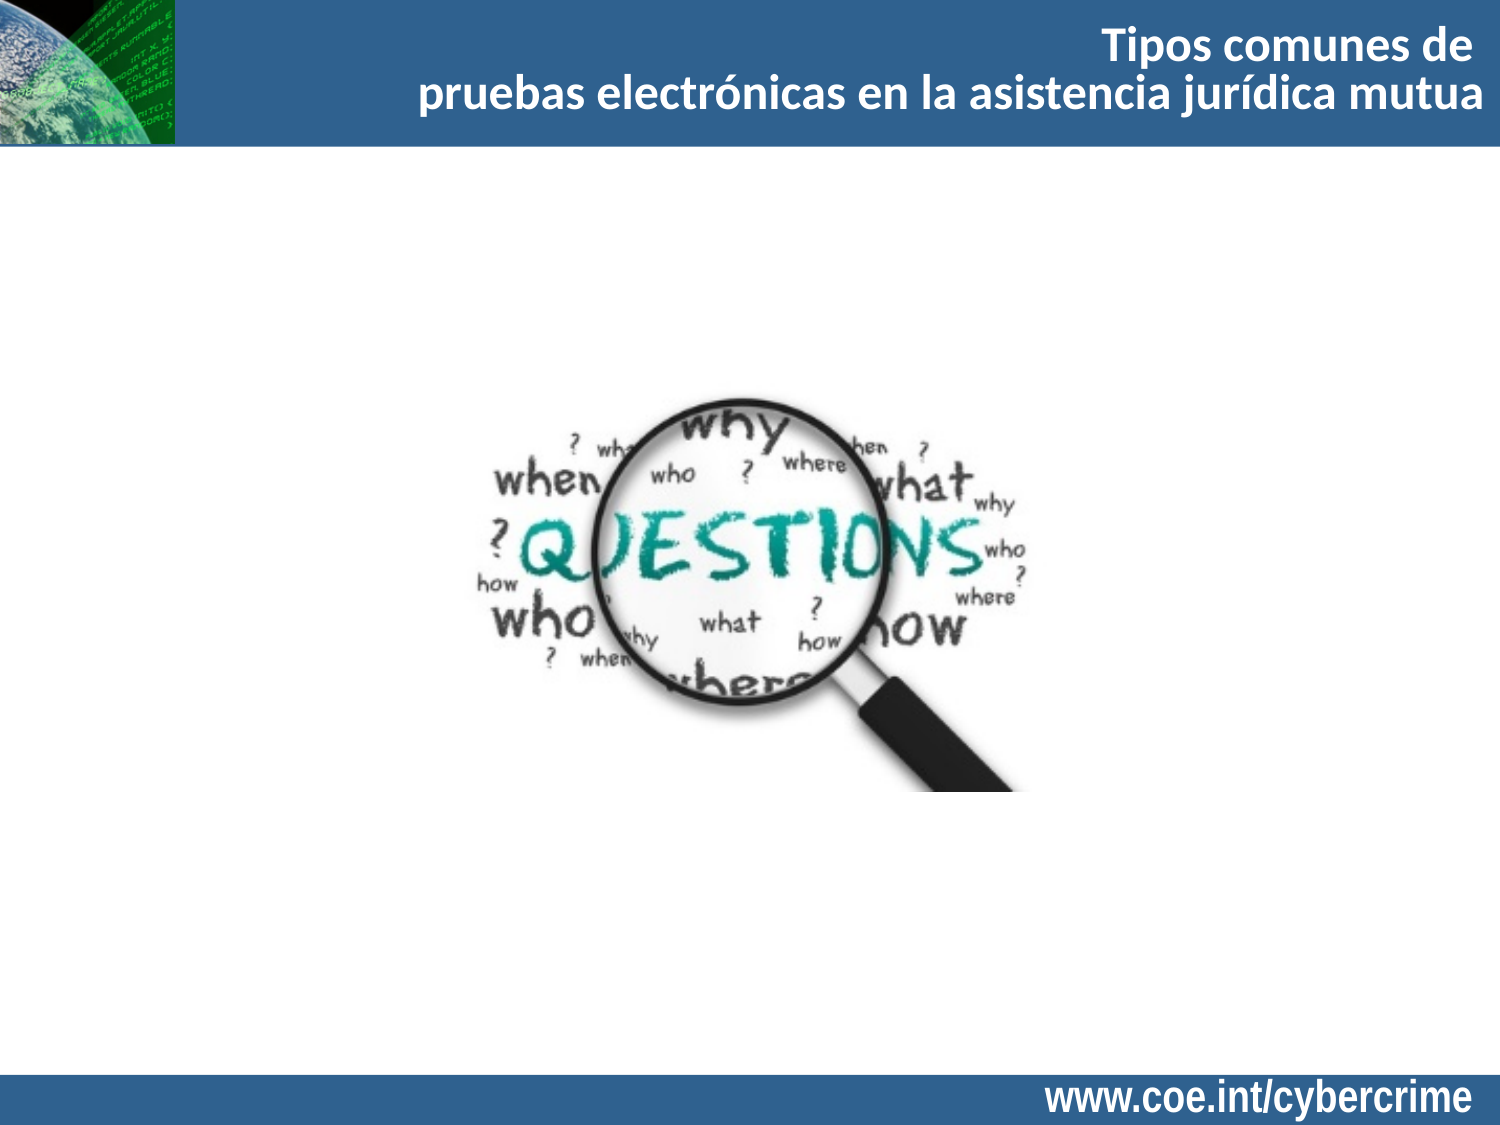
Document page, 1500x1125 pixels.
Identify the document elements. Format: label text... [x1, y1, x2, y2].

picture [0, 0, 175, 144]
text_box [0, 1073, 1030, 1125]
picture [443, 332, 1057, 793]
text_box Tipos comunes de pruebas electrónicas en la asistencia jurídica mutua [177, 0, 1500, 149]
text_box www.coe.int/cybercrime [1030, 1059, 1500, 1125]
